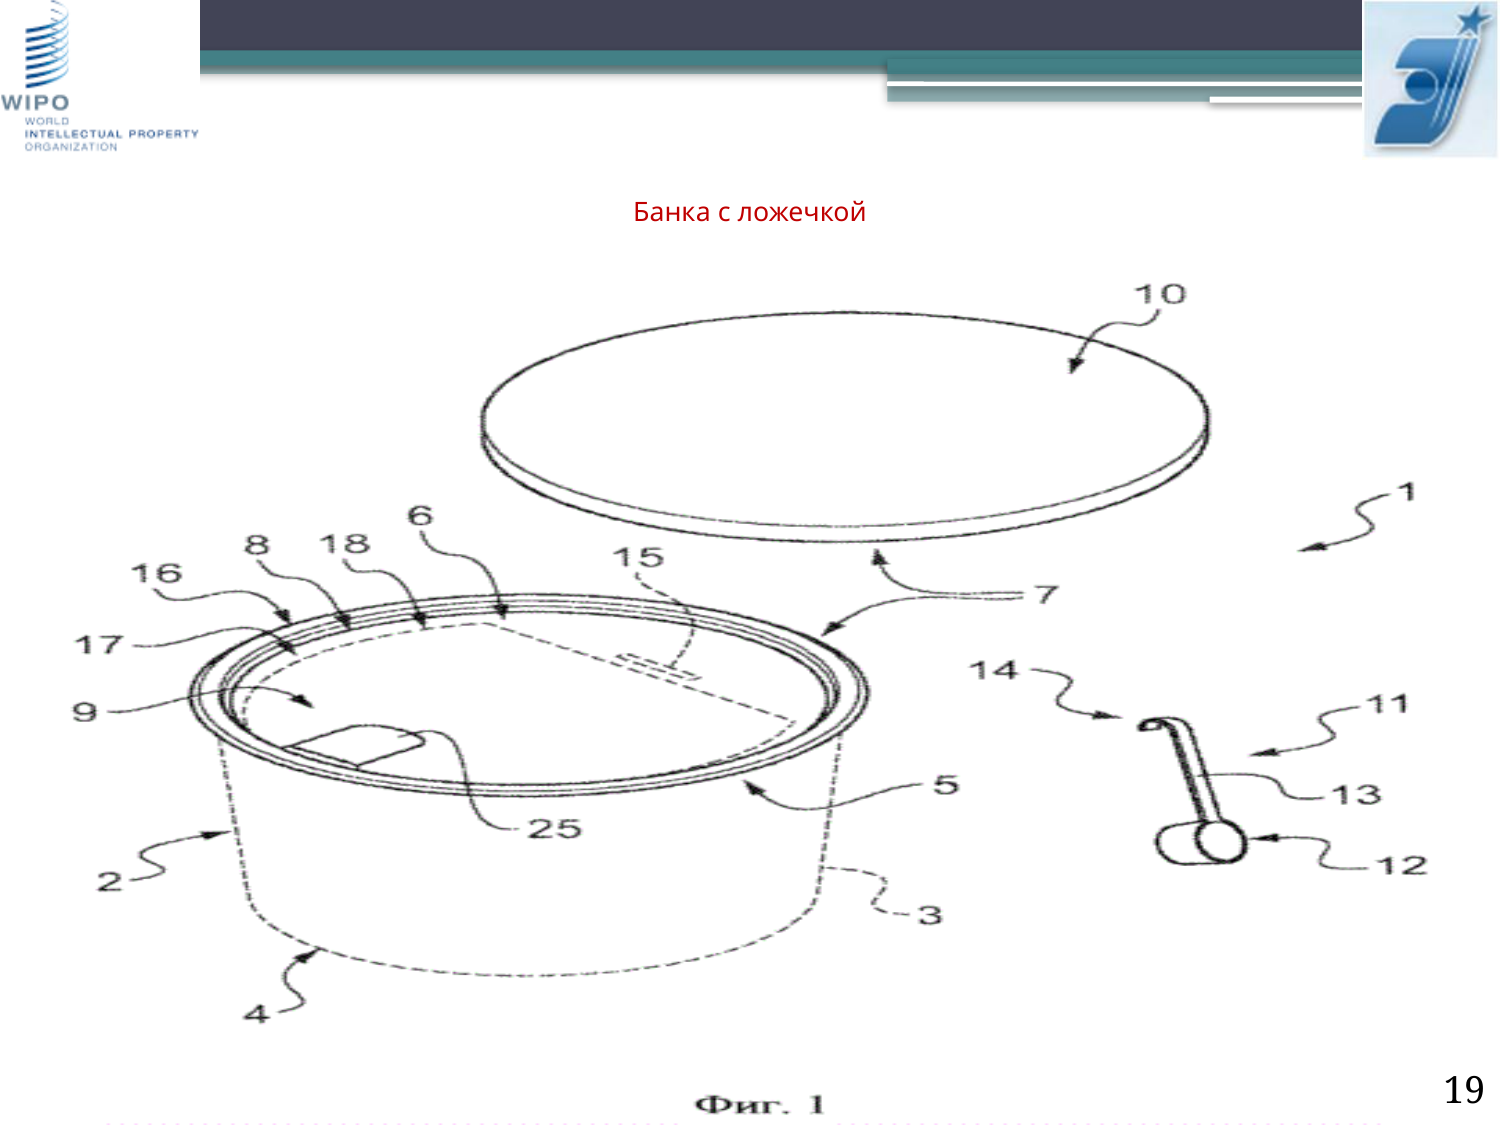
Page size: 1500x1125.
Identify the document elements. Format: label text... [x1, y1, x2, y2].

slide_number 19 [1448, 1065, 1500, 1125]
title Банка с ложечкой [75, 187, 1425, 235]
picture [1362, 0, 1500, 161]
picture [0, 0, 200, 153]
picture [58, 278, 1442, 1125]
